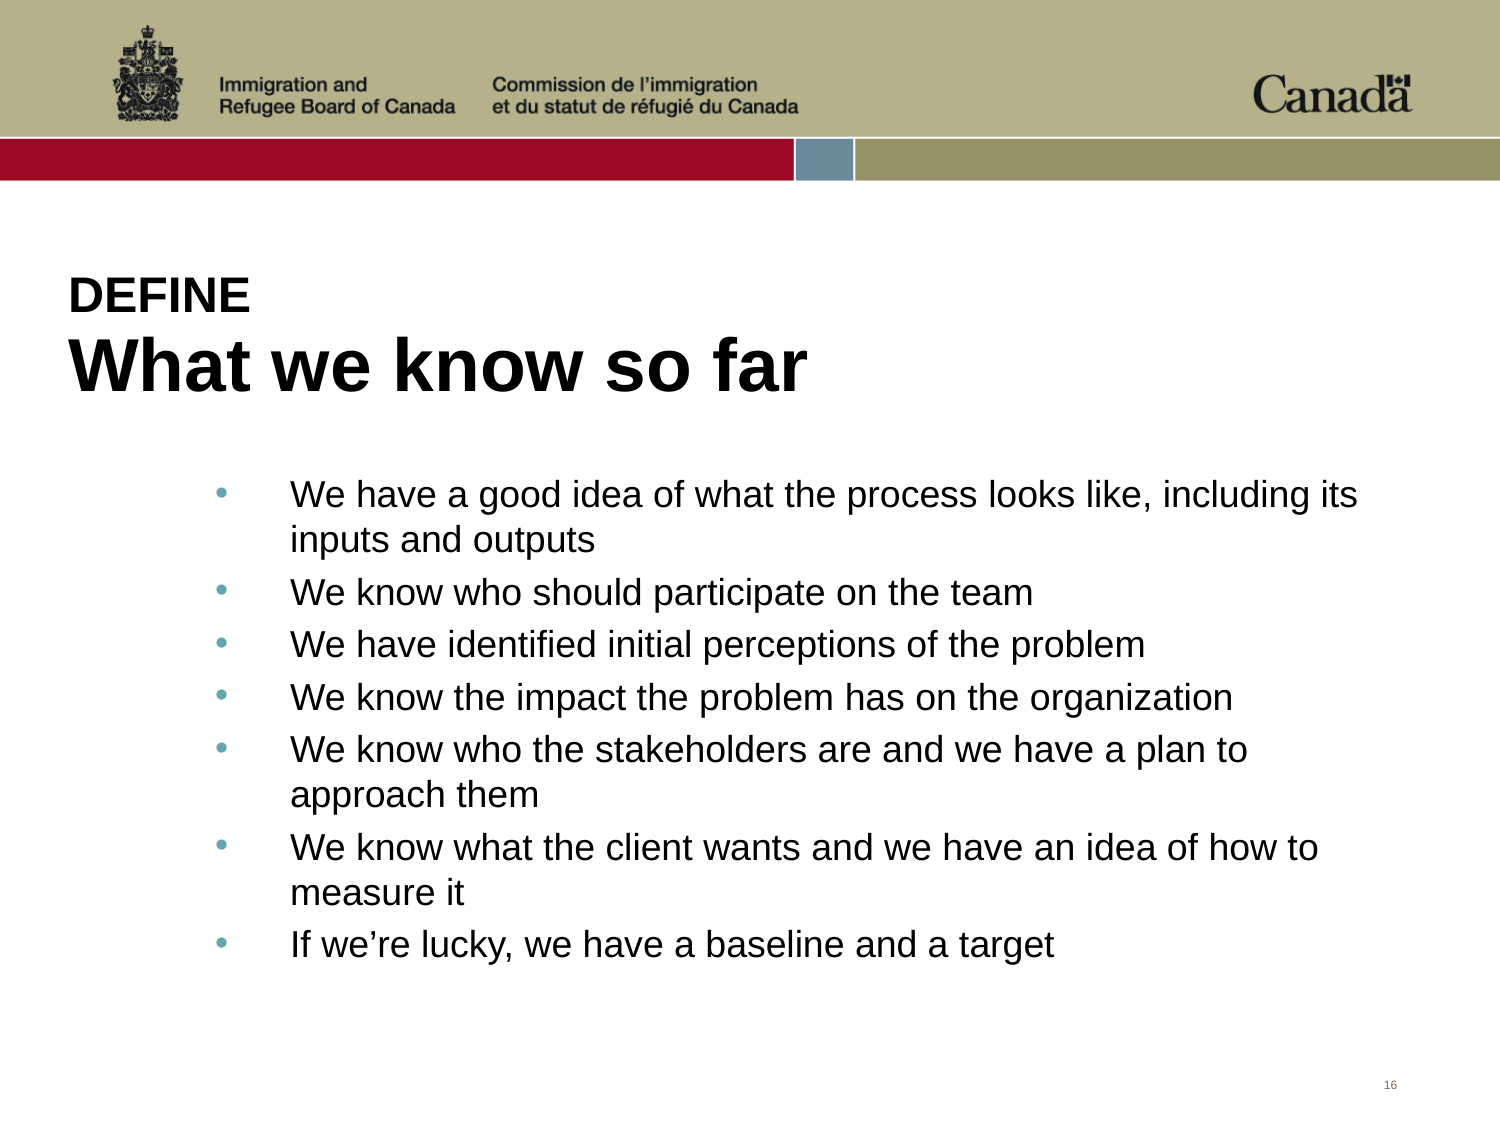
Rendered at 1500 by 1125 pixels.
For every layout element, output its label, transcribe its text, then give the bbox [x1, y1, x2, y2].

slide_number 16 [1100, 1025, 1413, 1100]
title DEFINE What we know so far [53, 231, 1404, 382]
list We have a good idea of what the process looks like, including its inputs and outputs We know who should participate on the team We have identified initial perceptions of the problem We know the impact the problem has on the organization We know who the stakeholders are and we have a plan to approach them We know what the client wants and we have an idea of how to measure it If we’re lucky, we have a baseline and a target [200, 462, 1413, 1000]
picture [0, 0, 1500, 1125]
